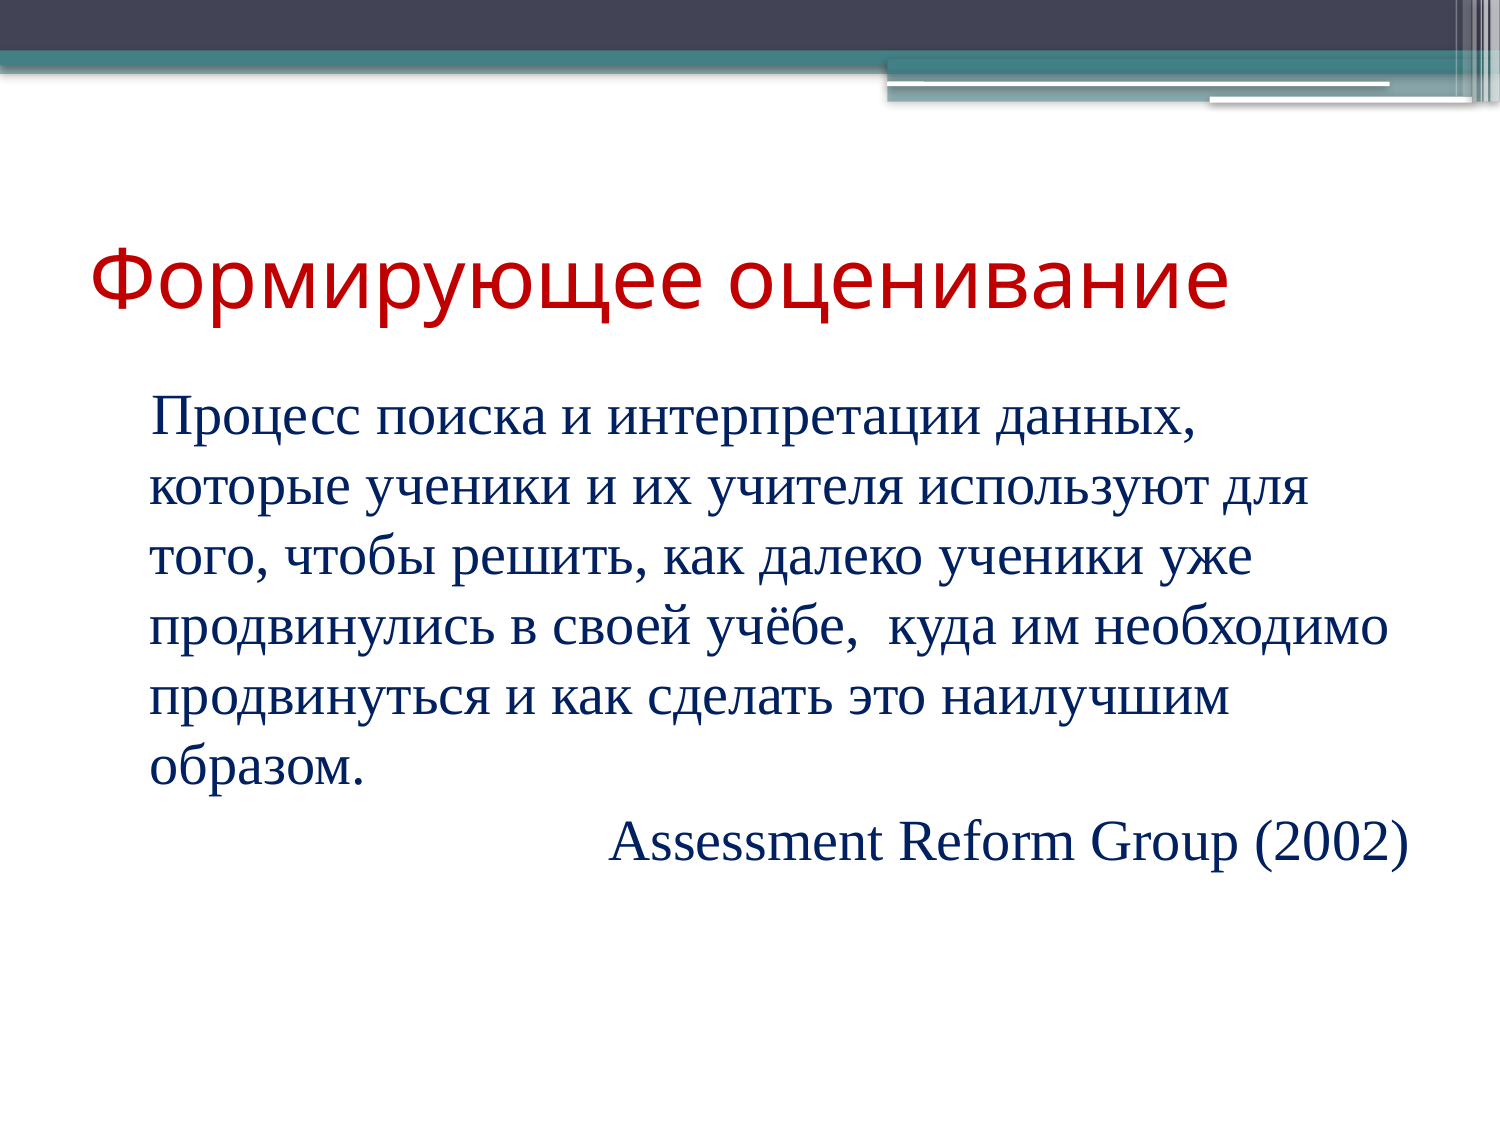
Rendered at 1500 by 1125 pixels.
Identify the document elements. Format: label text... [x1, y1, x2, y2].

title Формирующее оценивание [75, 187, 1425, 363]
list Процесс поиска и интерпретации данных, которые ученики и их учителя используют для того, чтобы решить, как далеко ученики уже продвинулись в своей учёбе, куда им необходимо продвинуться и как сделать это наилучшим образом. Assessment Reform Group (2002) [75, 368, 1425, 1079]
